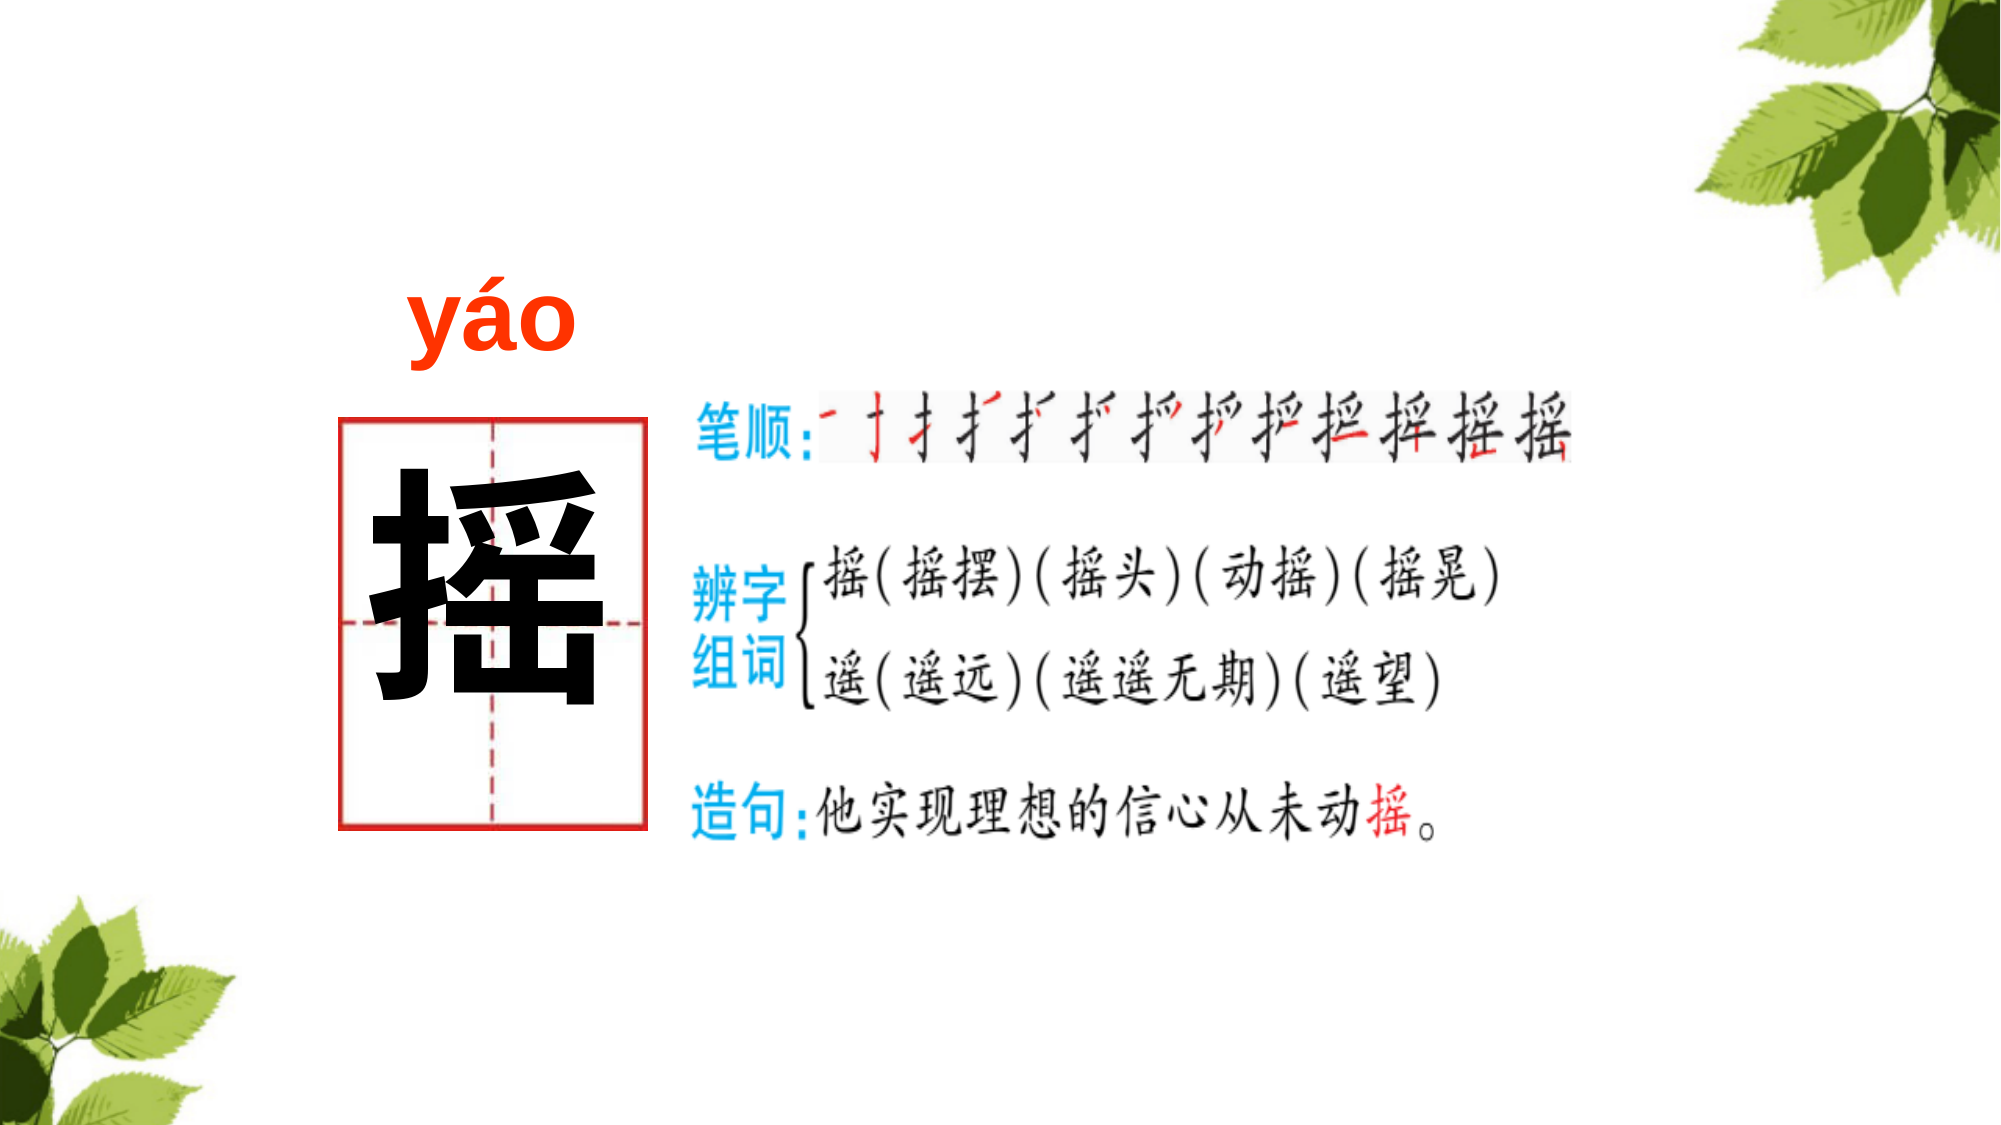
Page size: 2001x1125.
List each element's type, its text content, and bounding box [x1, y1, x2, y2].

picture [688, 767, 1448, 849]
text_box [337, 417, 648, 831]
picture [688, 533, 1518, 714]
picture [1687, 0, 2001, 303]
picture [688, 381, 1584, 478]
text_box yáo [391, 243, 594, 378]
picture [0, 890, 242, 1125]
